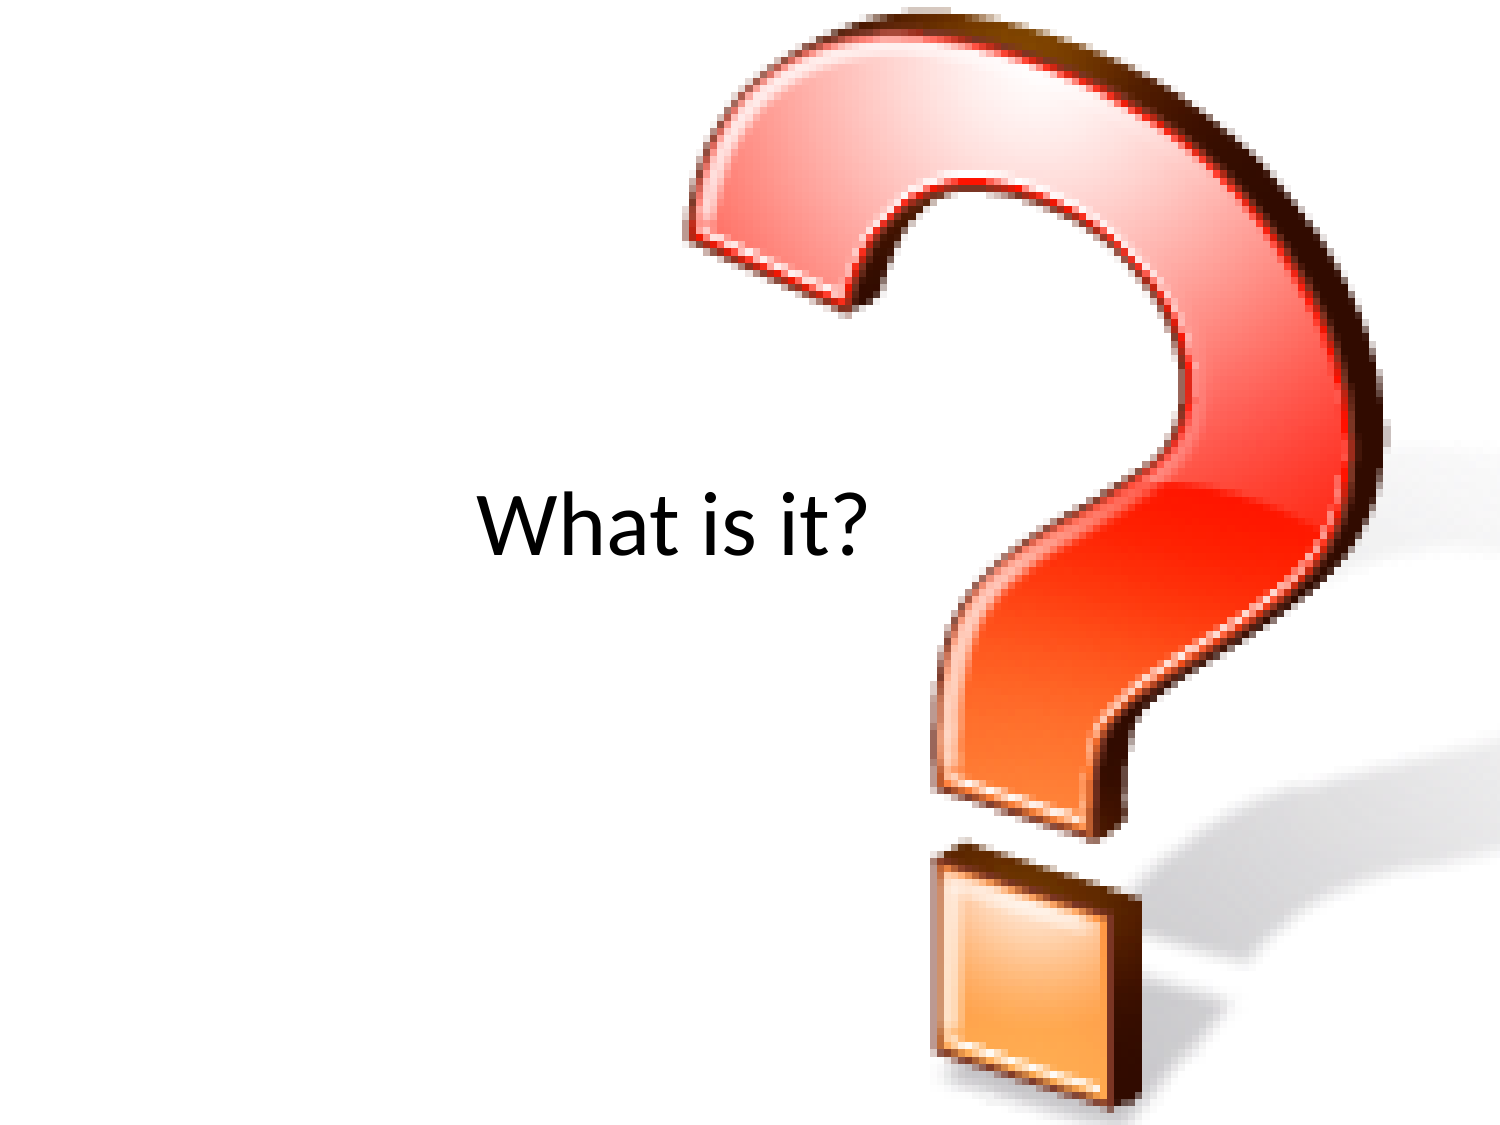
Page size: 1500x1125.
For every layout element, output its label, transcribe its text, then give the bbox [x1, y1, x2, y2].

picture [512, 0, 1500, 1125]
title What is it? [0, 425, 507, 613]
